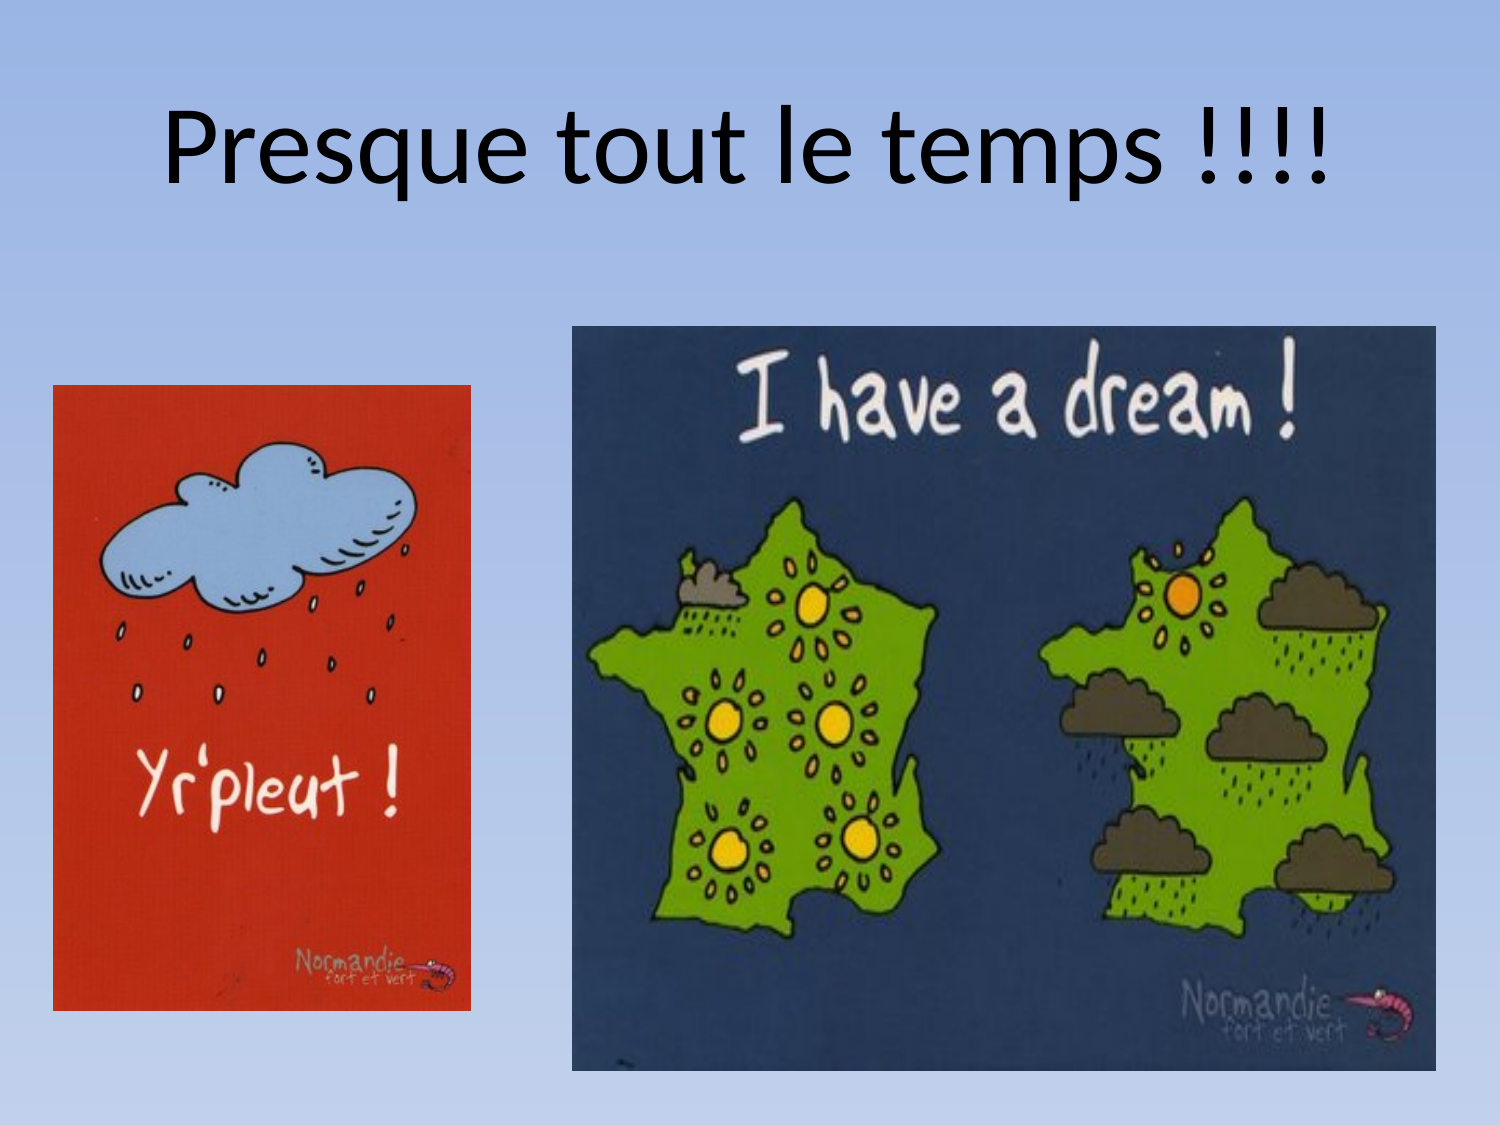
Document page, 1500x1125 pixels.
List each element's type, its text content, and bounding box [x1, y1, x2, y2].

title Presque tout le temps !!!! [75, 45, 1425, 233]
picture [52, 385, 471, 1011]
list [572, 326, 1436, 1071]
